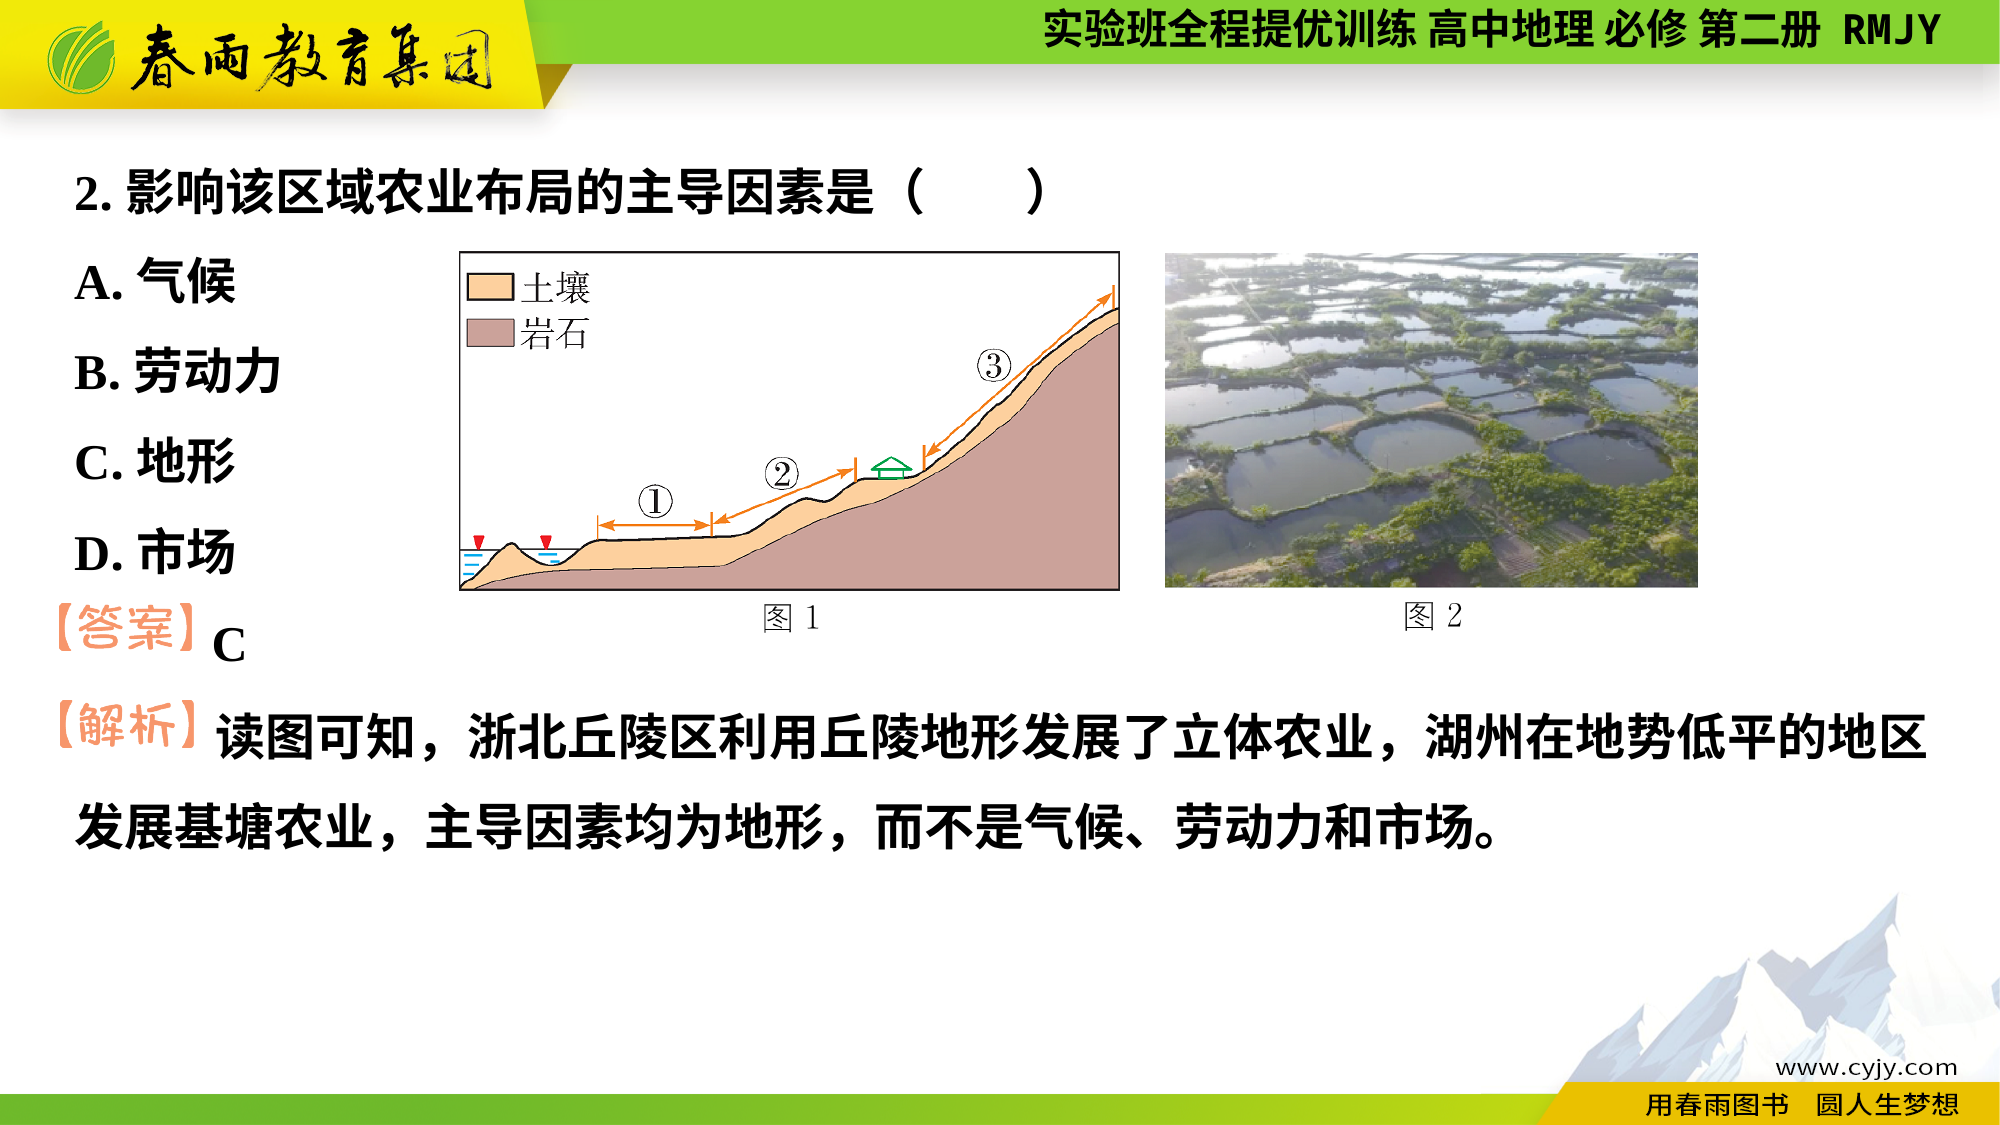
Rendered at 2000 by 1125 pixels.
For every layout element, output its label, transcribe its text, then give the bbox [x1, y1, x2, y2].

list 2.影响该区域农业布局的主导因素是（ ） A.气候 B.劳动力 C.地形 D.市场 [59, 122, 1944, 573]
text_box 读图可知，浙北丘陵区利用丘陵地形发展了立体农业，湖州在地势低平的地区发展基塘农业，主导因素均为地形，而不是气候、劳动力和市场。 [59, 668, 1944, 864]
picture [0, 0, 2000, 1125]
text_box C [59, 573, 1944, 668]
